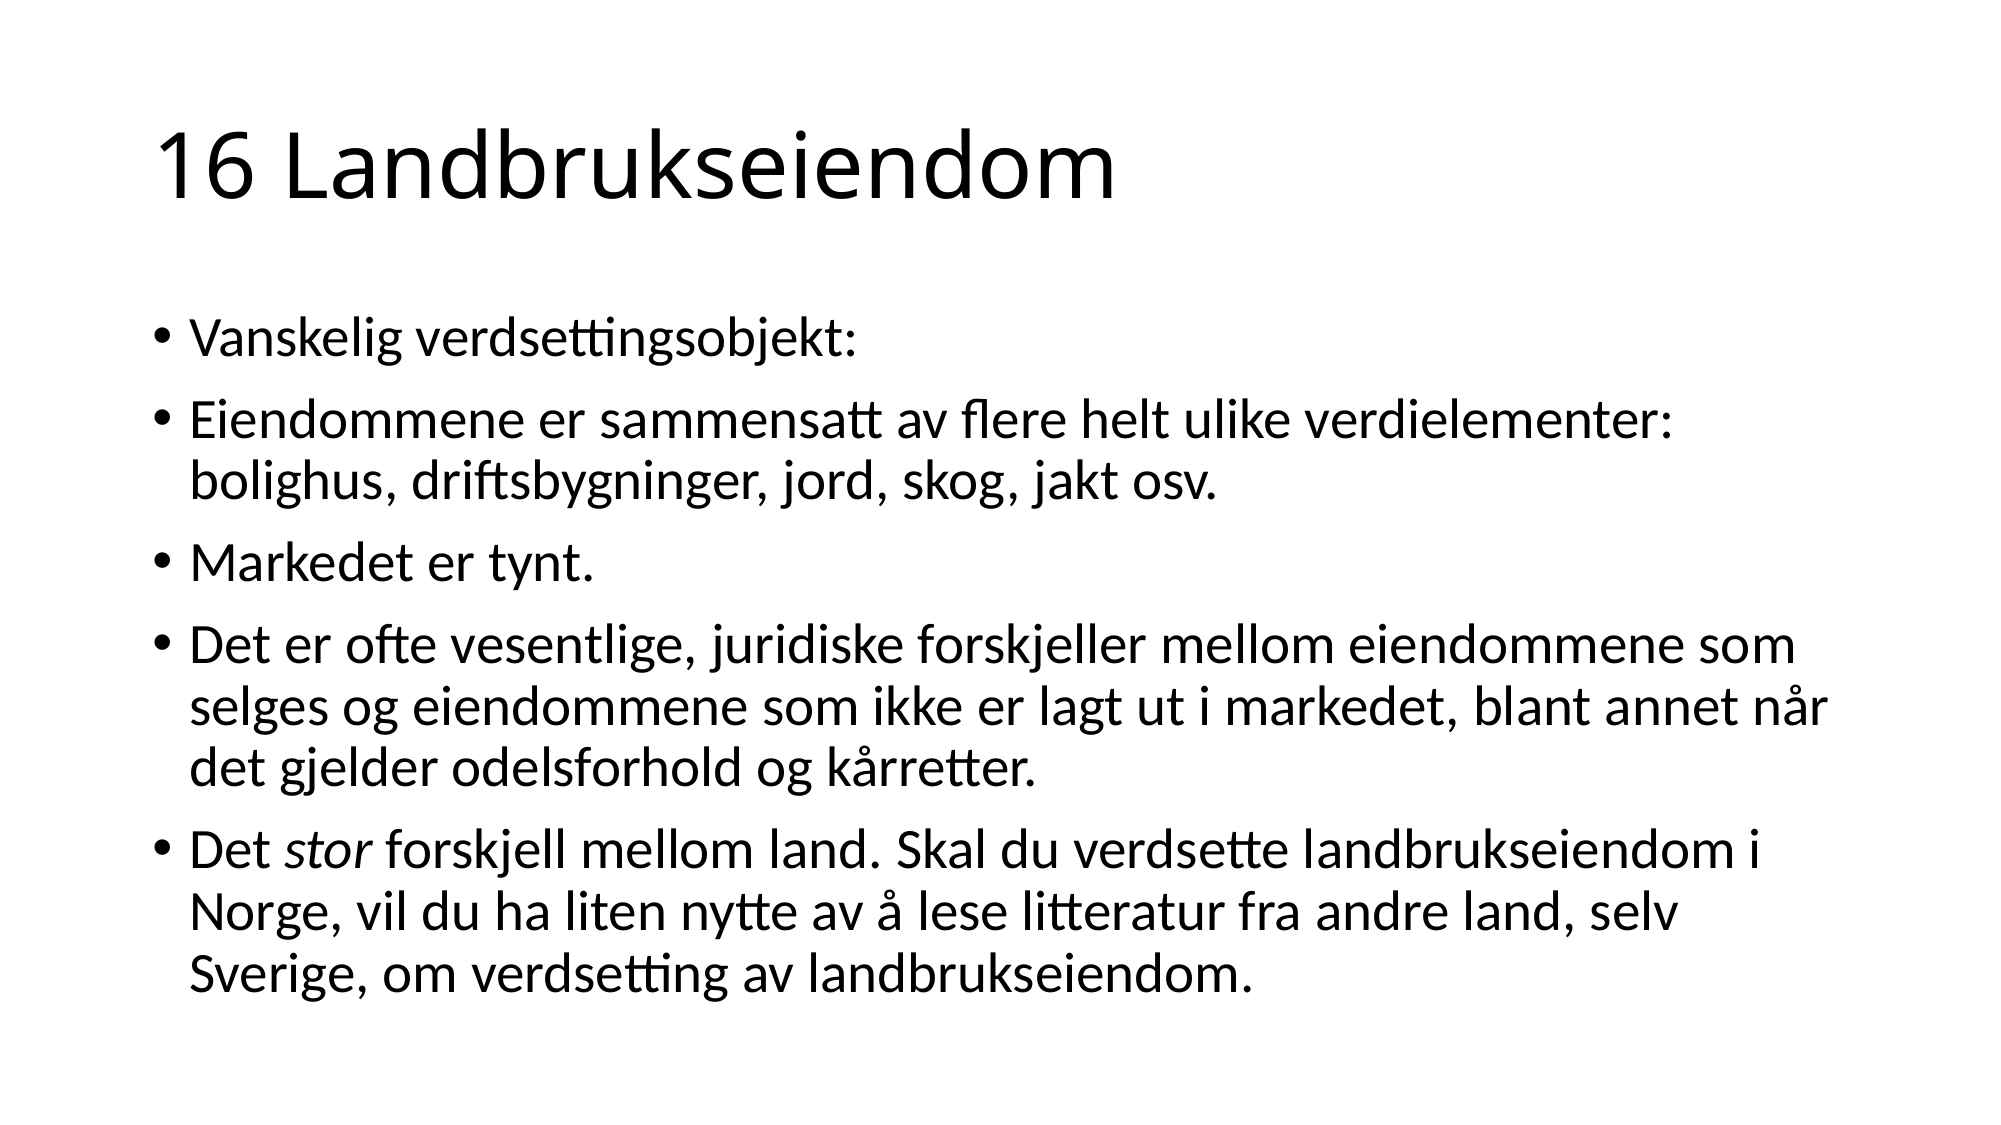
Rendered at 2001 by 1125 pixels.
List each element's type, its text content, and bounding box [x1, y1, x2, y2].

list Vanskelig verdsettingsobjekt: Eiendommene er sammensatt av flere helt ulike verdielementer: bolighus, driftsbygninger, jord, skog, jakt osv. Markedet er tynt. Det er ofte vesentlige, juridiske forskjeller mellom eiendommene som selges og eiendommene som ikke er lagt ut i markedet, blant annet når det gjelder odelsforhold og kårretter. Det stor forskjell mellom land. Skal du verdsette landbrukseiendom i Norge, vil du ha liten nytte av å lese litteratur fra andre land, selv Sverige, om verdsetting av landbrukseiendom. [137, 299, 1863, 1014]
title 16 Landbrukseiendom [137, 59, 1863, 278]
